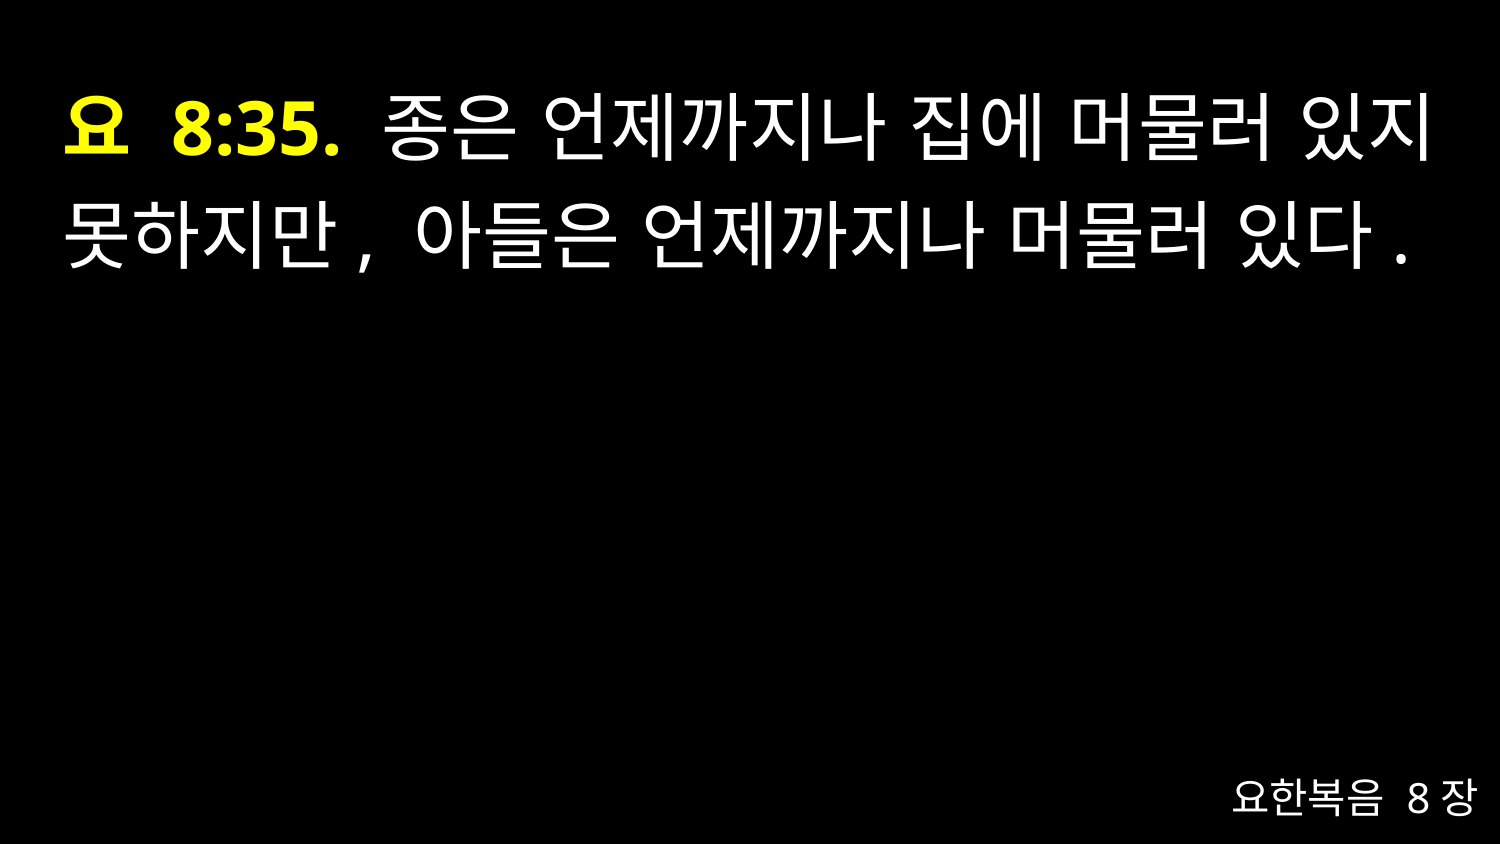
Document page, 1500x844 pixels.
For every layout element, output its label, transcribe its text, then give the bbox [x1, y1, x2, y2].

subtitle 요한복음 8장 [916, 770, 1500, 844]
title 요 8:35. 종은 언제까지나 집에 머물러 있지 못하지만, 아들은 언제까지나 머물러 있다. [0, 0, 1500, 844]
